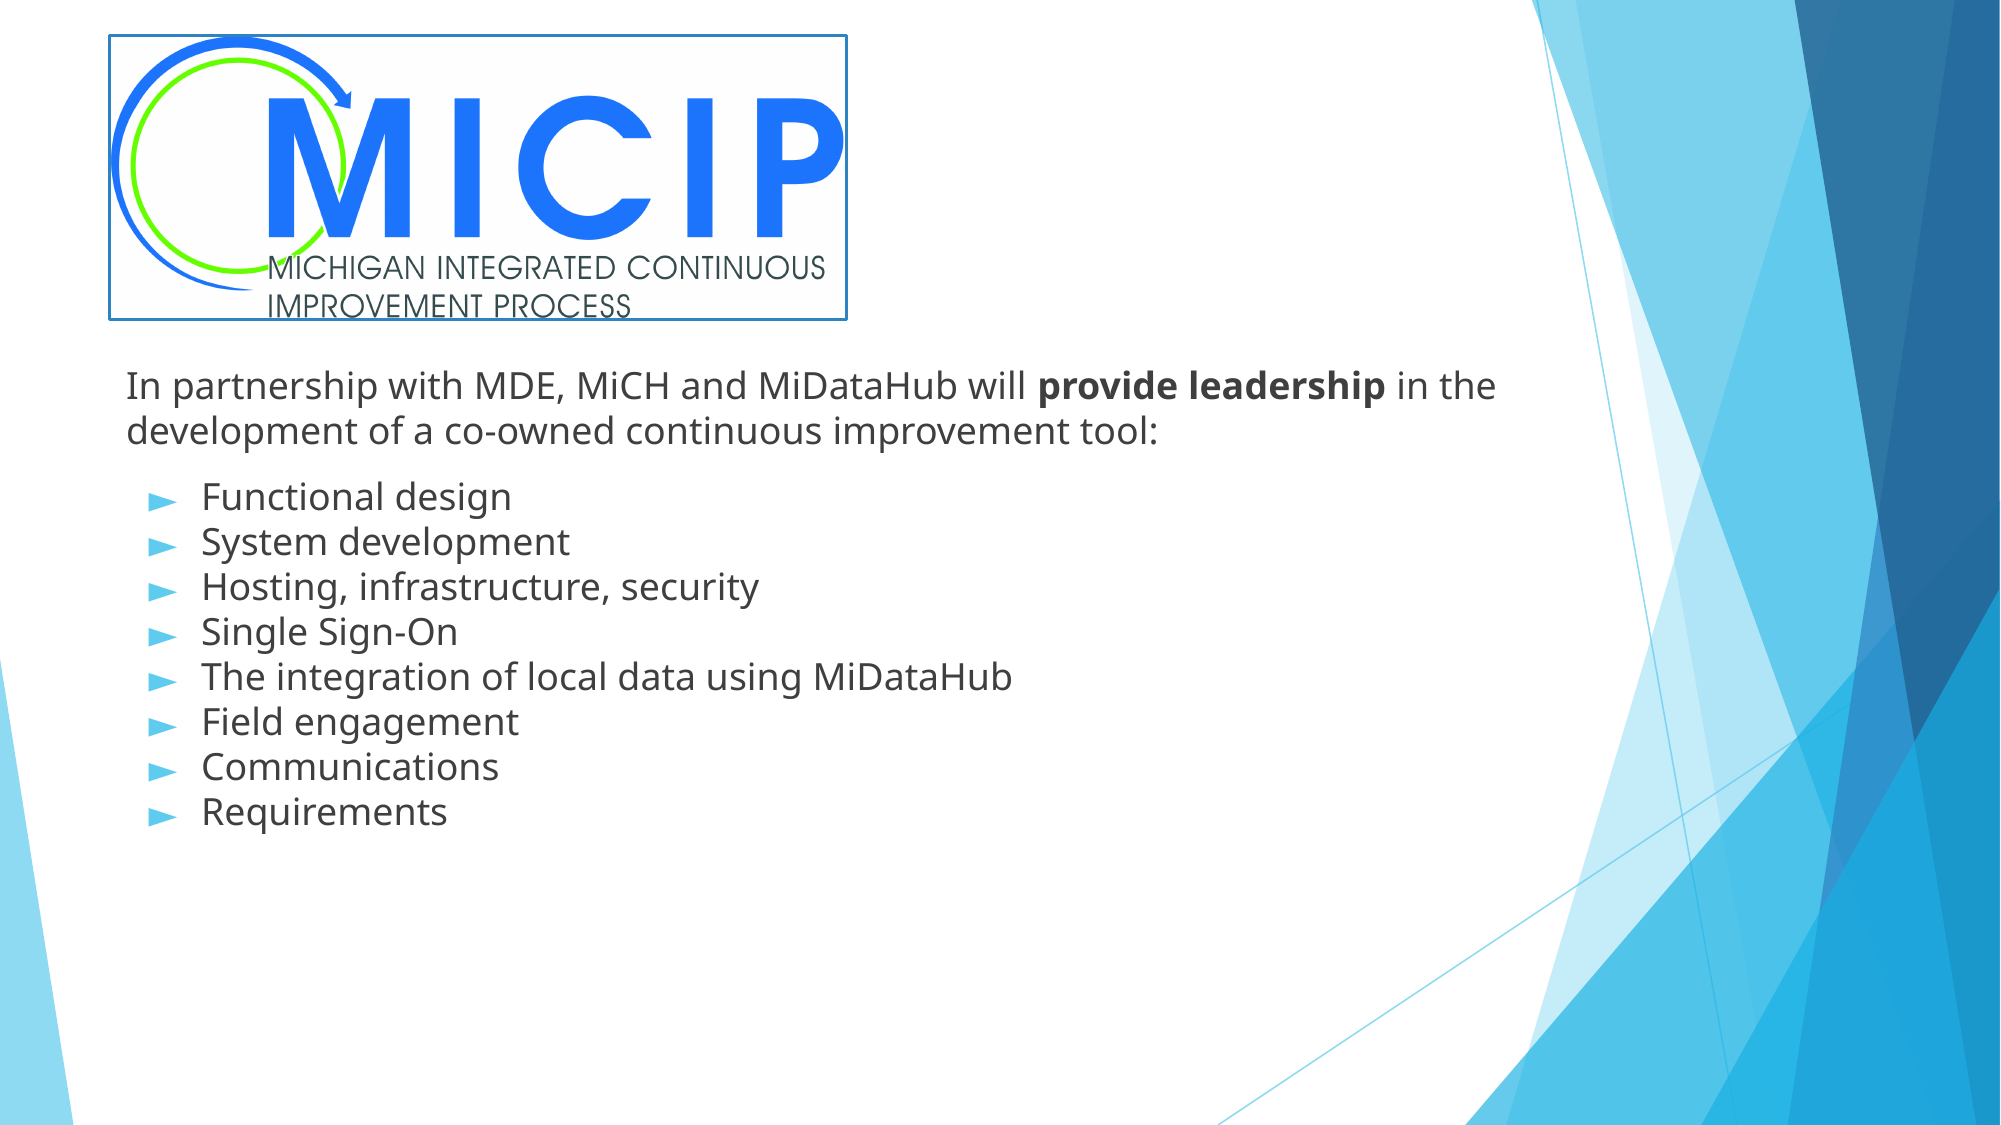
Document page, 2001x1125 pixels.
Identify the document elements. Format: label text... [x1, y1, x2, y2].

list In partnership with MDE, MiCH and MiDataHub will provide leadership in the development of a co-owned continuous improvement tool: Functional design System development Hosting, infrastructure, security Single Sign-On The integration of local data using MiDataHub Field engagement Communications Requirements [111, 354, 1522, 992]
picture [110, 36, 846, 319]
